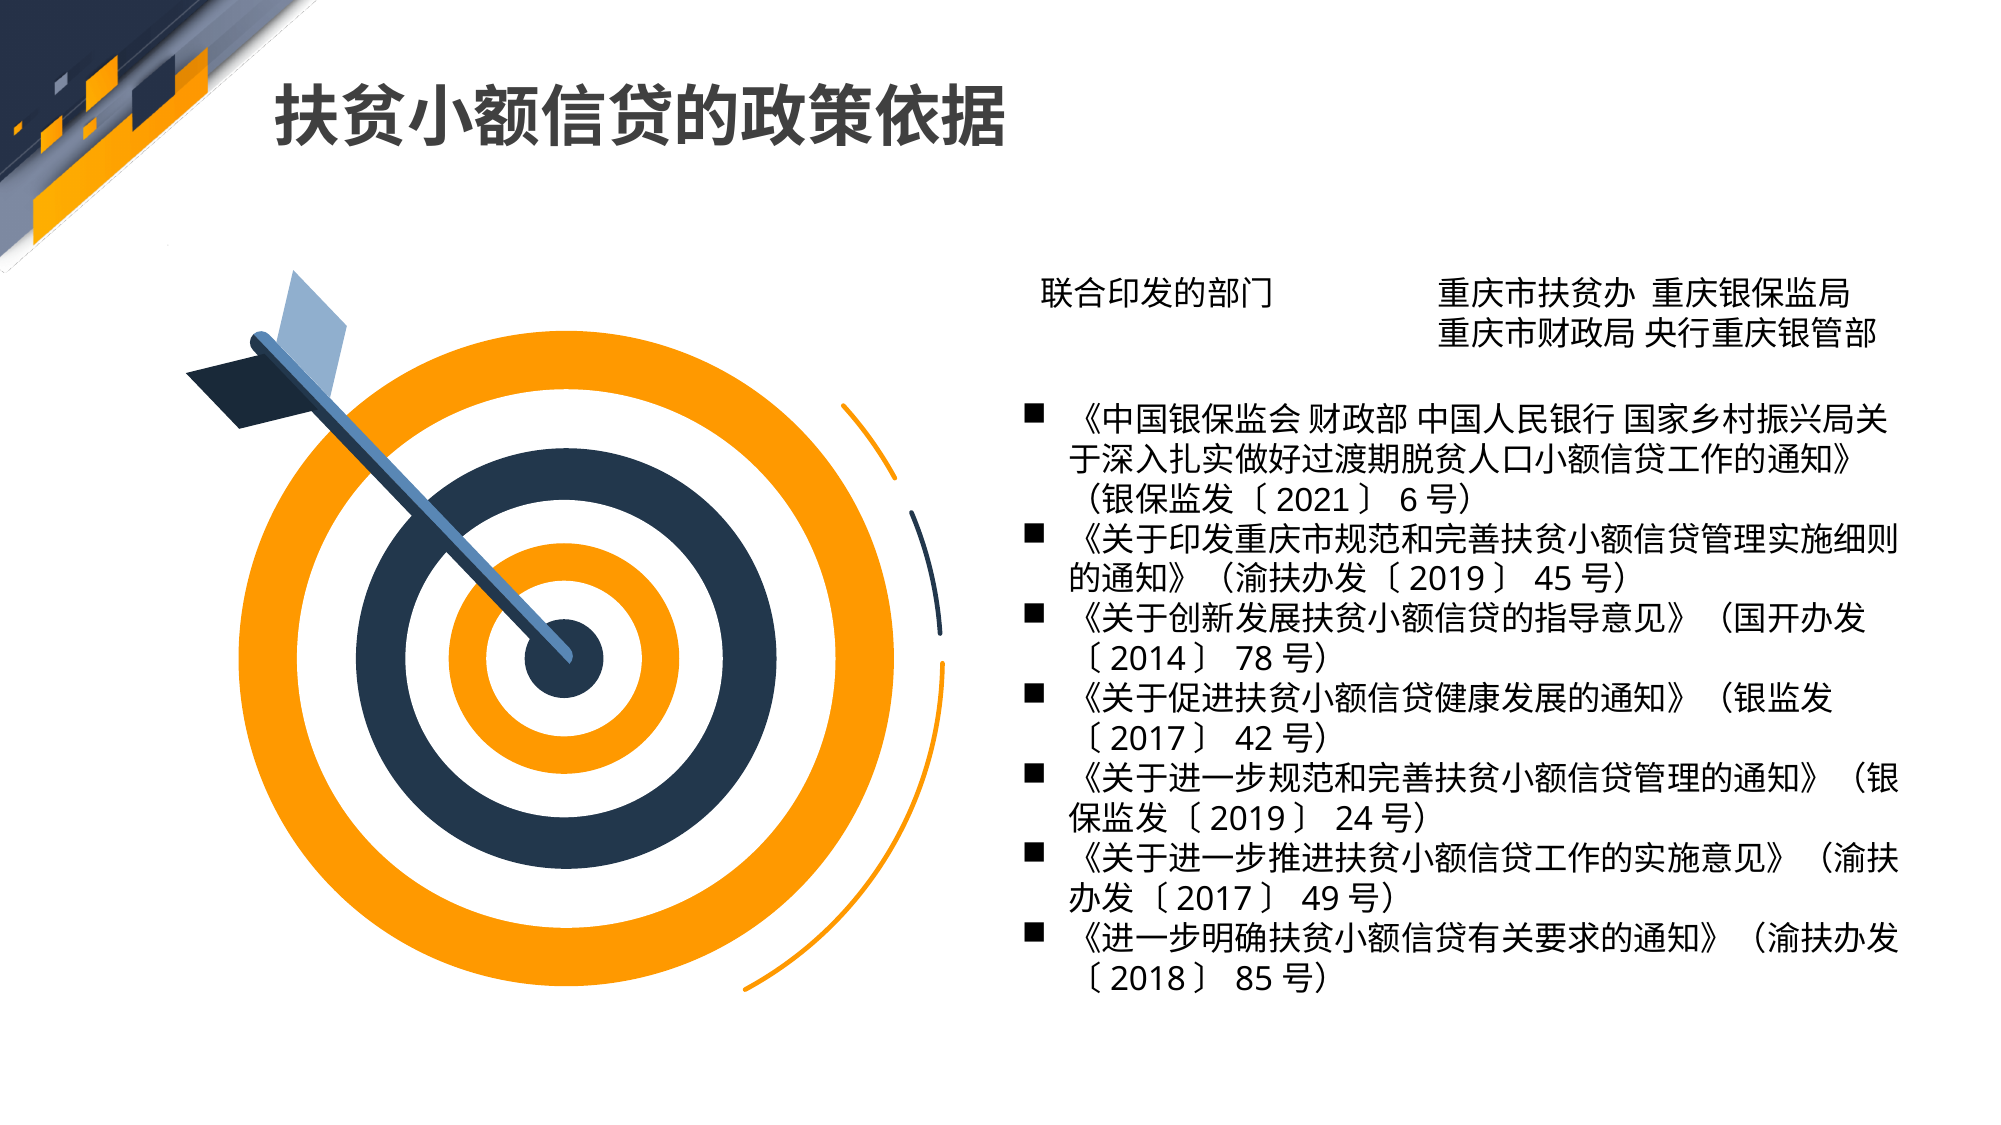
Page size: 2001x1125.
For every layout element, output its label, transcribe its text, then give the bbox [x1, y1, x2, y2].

text_box 联合印发的部门 [1025, 264, 1378, 365]
picture [0, 0, 388, 330]
text_box 扶贫小额信贷的政策依据 [330, 74, 1199, 155]
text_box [188, 255, 943, 1035]
text_box 重庆市扶贫办 重庆银保监局 重庆市财政局 央行重庆银管部 [1422, 264, 1986, 360]
text_box 《中国银保监会 财政部 中国人民银行 国家乡村振兴局关于深入扎实做好过渡期脱贫人口小额信贷工作的通知》（银保监发〔2021〕6号） 《关于印发重庆市规范和完善扶贫小额信贷管理实施细则的通知》（渝扶办发〔2019〕45号） 《关于创新发展扶贫小额信贷的指导意见》（国开办发〔2014〕78号） 《关于促进扶贫小额信贷健康发展的通知》（银监发〔2017〕42号） 《关于进一步规范和完善扶贫小额信贷管理的通知》（银保监发〔2019〕24号） 《关于进一步推进扶贫小额信贷工作的实施意见》（渝扶办发〔2017〕49号） 《进一步明确扶贫小额信贷有关要求的通知》（渝扶办发〔2018〕85号） [1006, 390, 1917, 1095]
